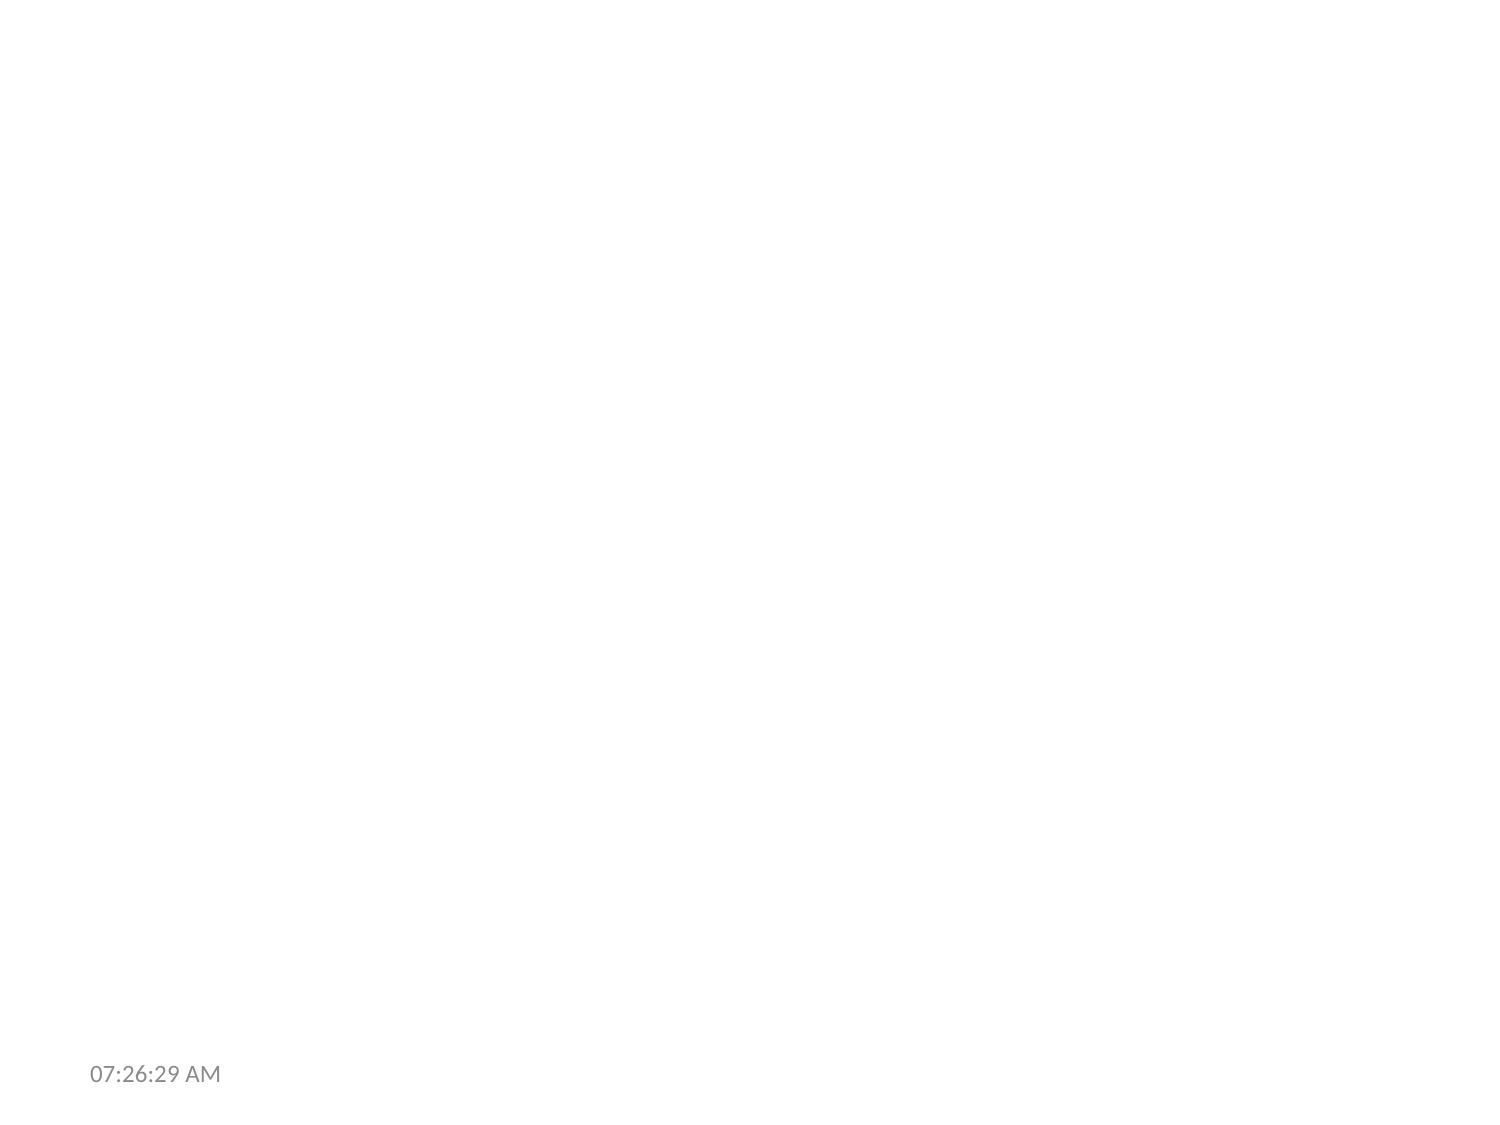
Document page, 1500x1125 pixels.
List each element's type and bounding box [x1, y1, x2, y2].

slide_number [75, 1042, 425, 1103]
